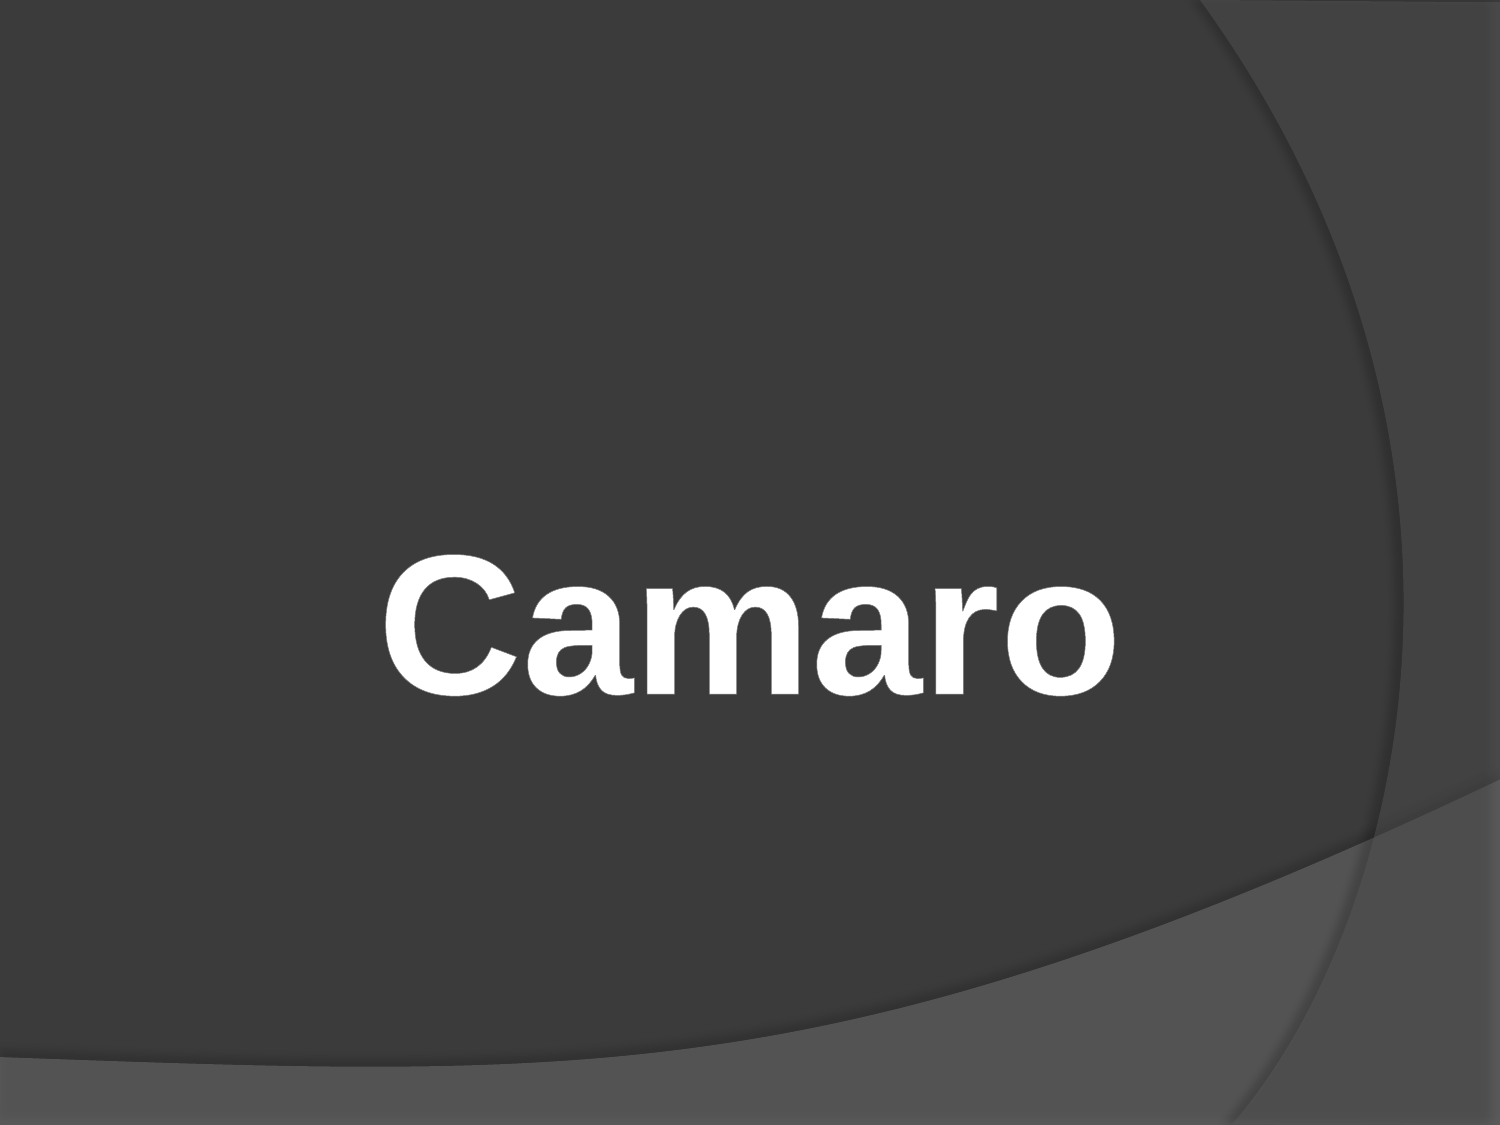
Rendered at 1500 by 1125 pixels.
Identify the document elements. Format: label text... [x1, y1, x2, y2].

text_box Camaro [362, 486, 1138, 742]
